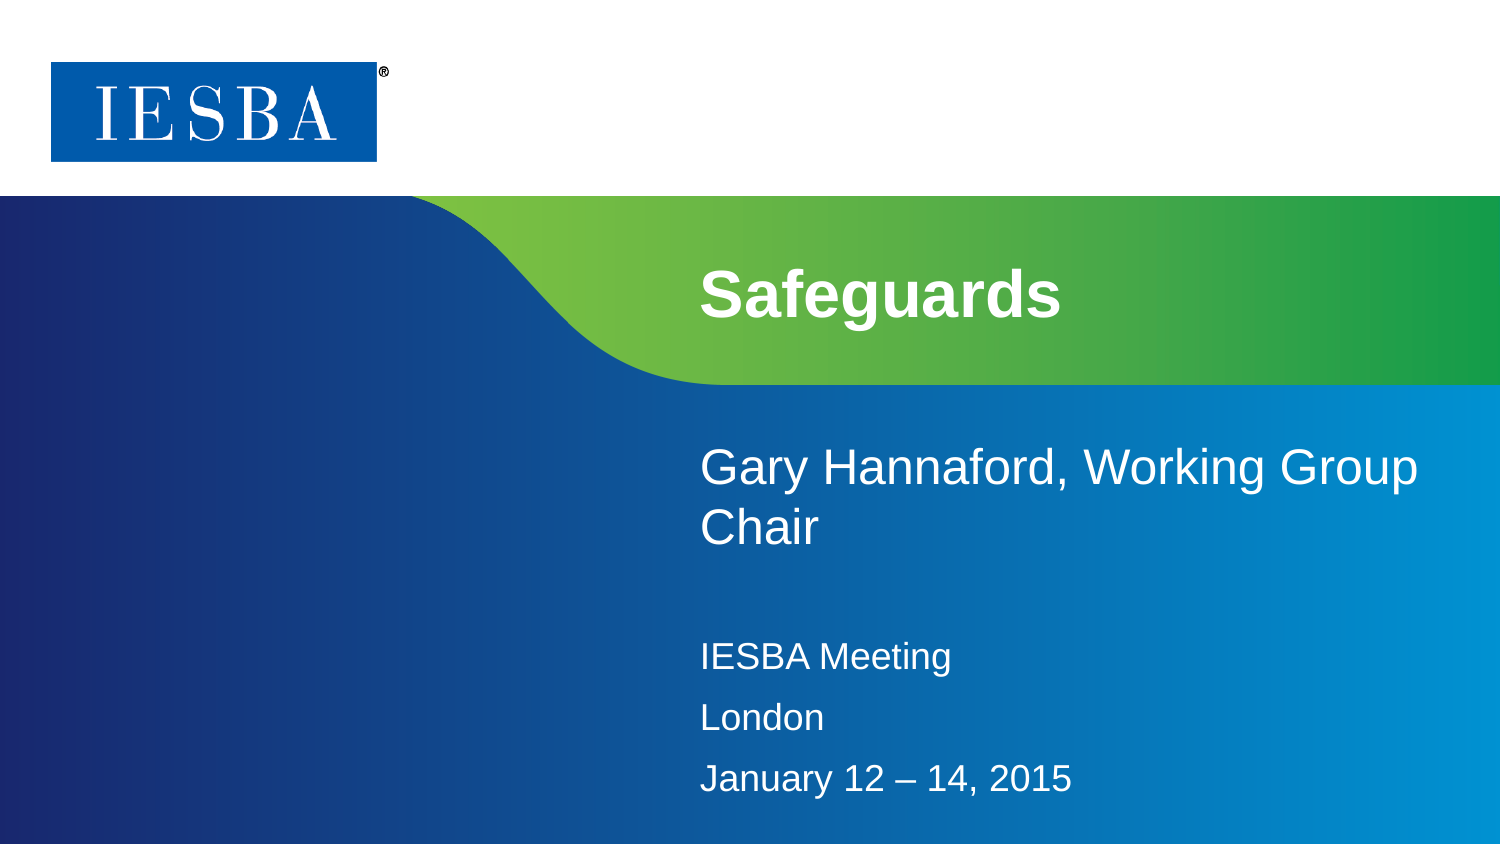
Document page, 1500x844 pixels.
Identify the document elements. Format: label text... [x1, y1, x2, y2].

picture [412, 196, 1500, 385]
title Safeguards [699, 229, 1463, 352]
picture [51, 62, 389, 162]
subtitle Gary Hannaford, Working Group Chair IESBA Meeting London January 12 – 14, 2015 [699, 434, 1488, 785]
